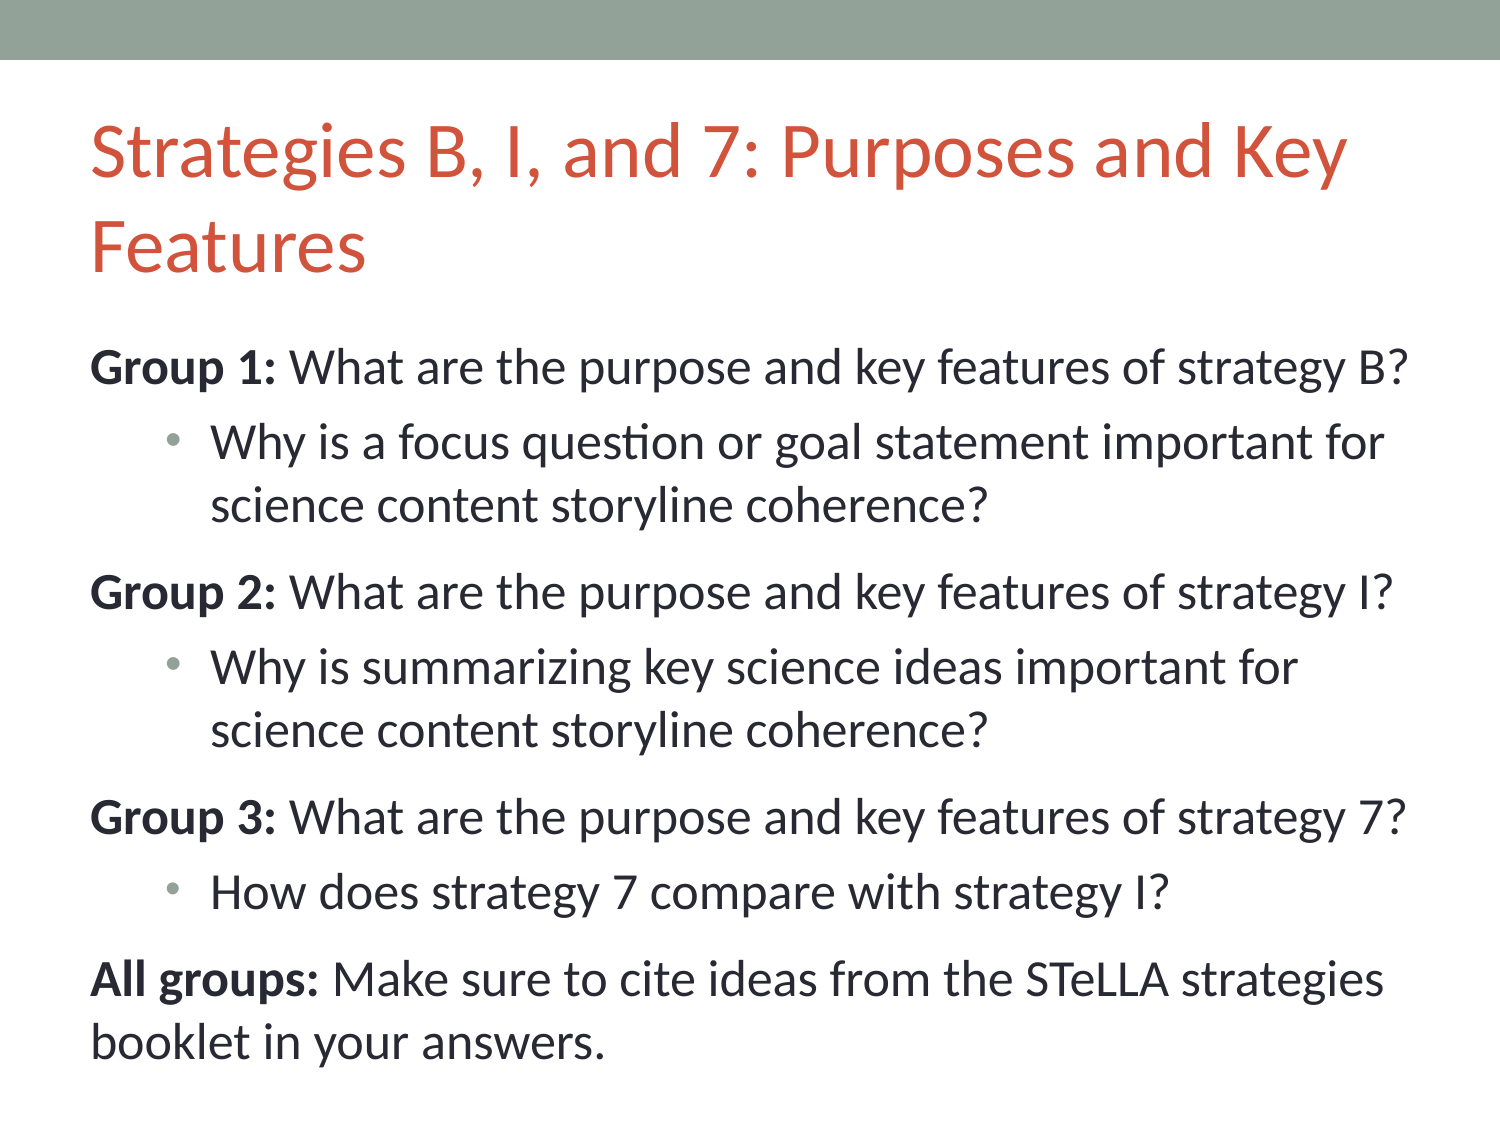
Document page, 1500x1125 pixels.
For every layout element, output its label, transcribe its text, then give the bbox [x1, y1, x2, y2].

title Strategies B, I, and 7: Purposes and Key Features [75, 112, 1438, 275]
list Group 1: What are the purpose and key features of strategy B? Why is a focus question or goal statement important for science content storyline coherence? Group 2: What are the purpose and key features of strategy I? Why is summarizing key science ideas important for science content storyline coherence? Group 3: What are the purpose and key features of strategy 7? How does strategy 7 compare with strategy I? All groups: Make sure to cite ideas from the STeLLA strategies booklet in your answers. [75, 324, 1450, 1125]
